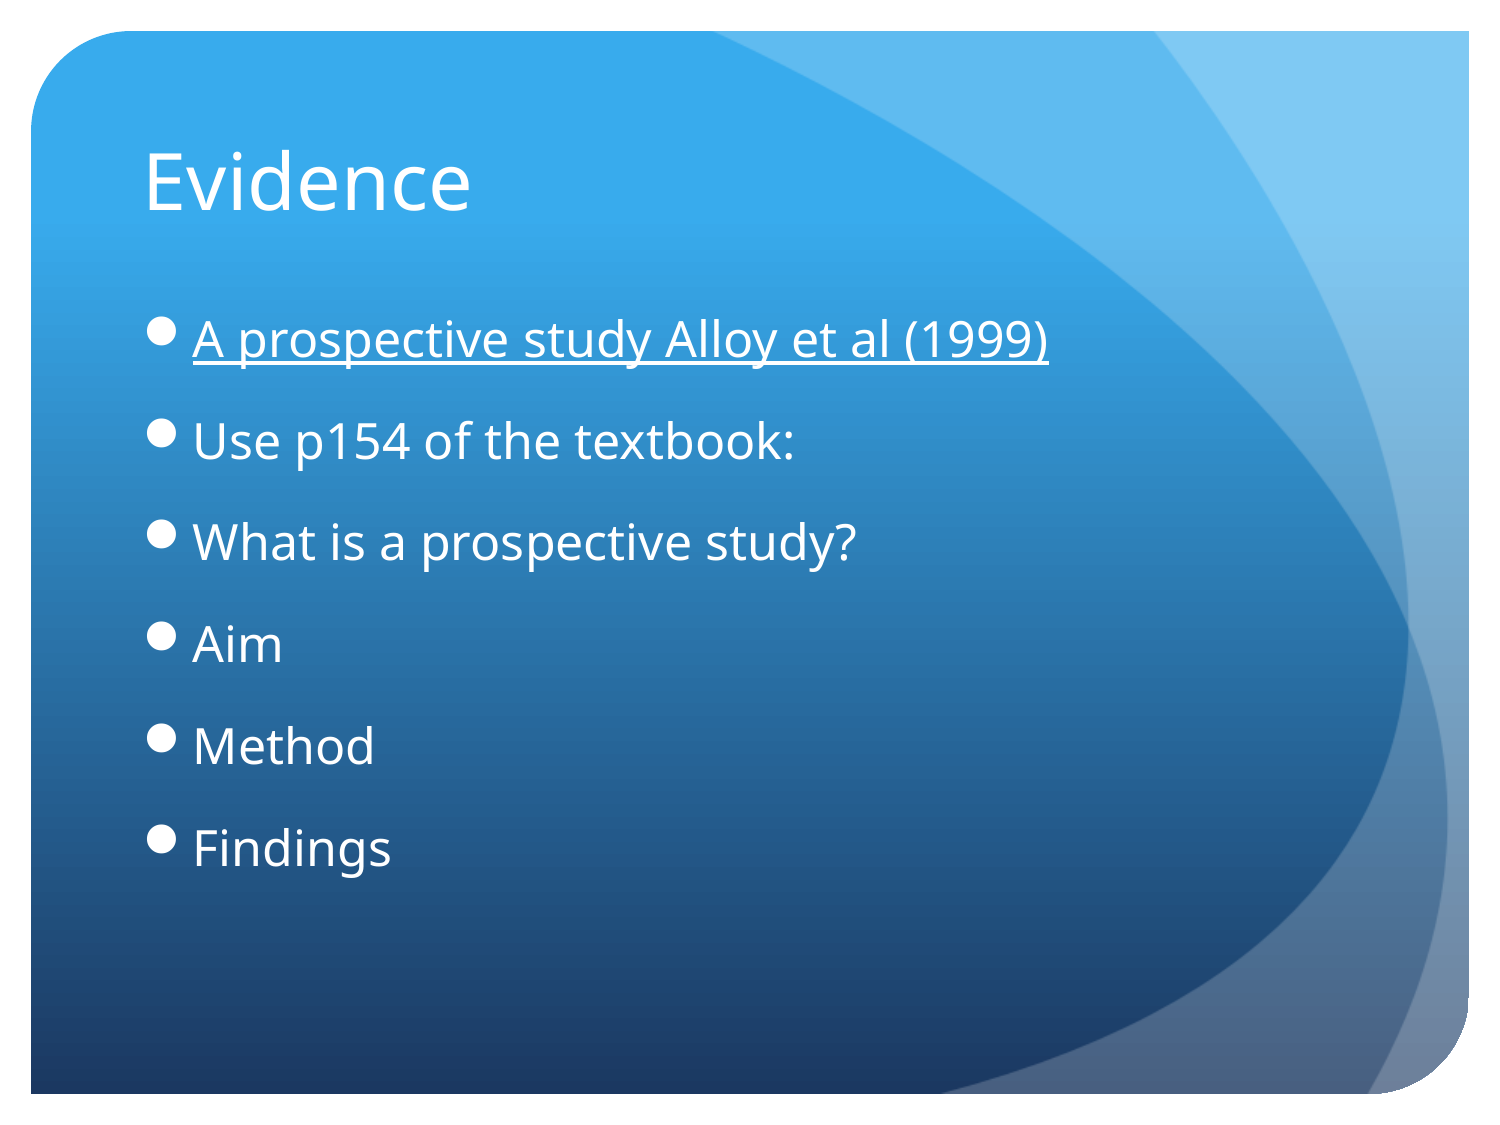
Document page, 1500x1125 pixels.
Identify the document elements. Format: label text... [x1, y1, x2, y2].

list A prospective study Alloy et al (1999) Use p154 of the textbook: What is a prospective study? Aim Method Findings [127, 299, 1370, 993]
picture [24, 30, 1473, 1094]
title Evidence [127, 62, 1372, 234]
